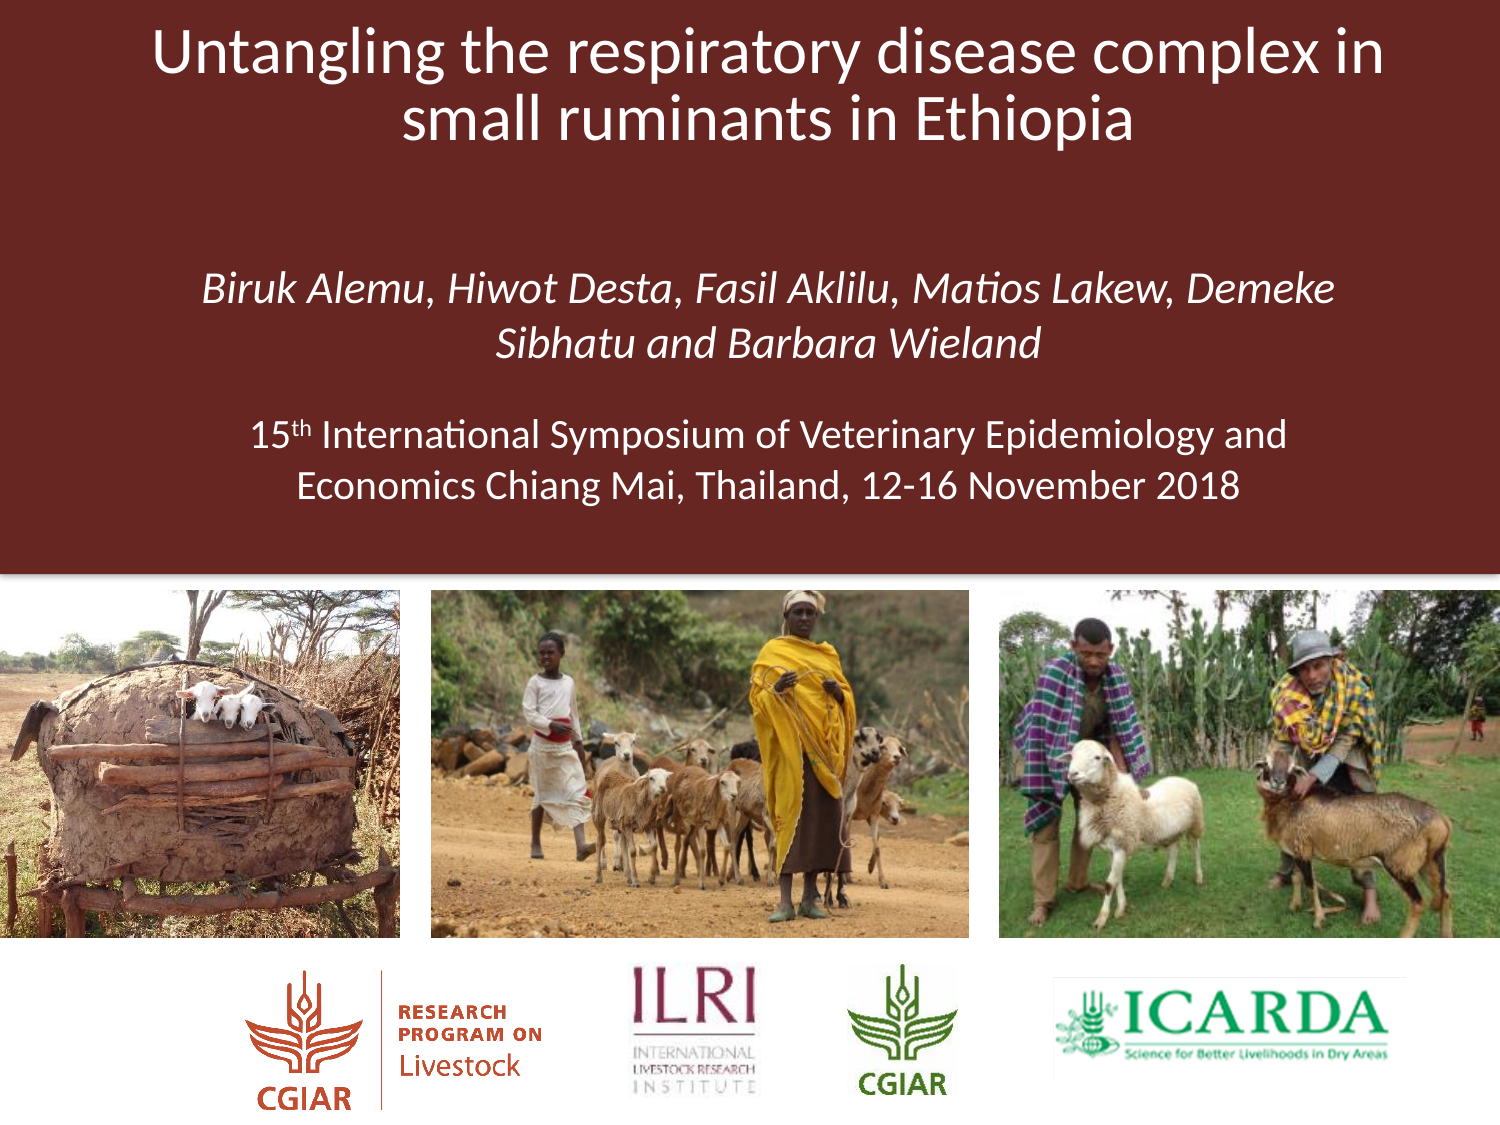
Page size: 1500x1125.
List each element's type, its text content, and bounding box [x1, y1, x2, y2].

list Biruk Alemu, Hiwot Desta, Fasil Aklilu, Matios Lakew, Demeke Sibhatu and Barbara Wieland [143, 249, 1394, 388]
picture [0, 590, 400, 938]
picture [431, 590, 969, 938]
picture [1044, 970, 1406, 1089]
picture [628, 962, 761, 1098]
picture [847, 964, 958, 1096]
list Untangling the respiratory disease complex in small ruminants in Ethiopia [99, 12, 1438, 250]
list 15th International Symposium of Veterinary Epidemiology and Economics Chiang Mai, Thailand, 12-16 November 2018 [143, 399, 1394, 562]
picture [243, 970, 541, 1110]
picture [999, 590, 1500, 938]
